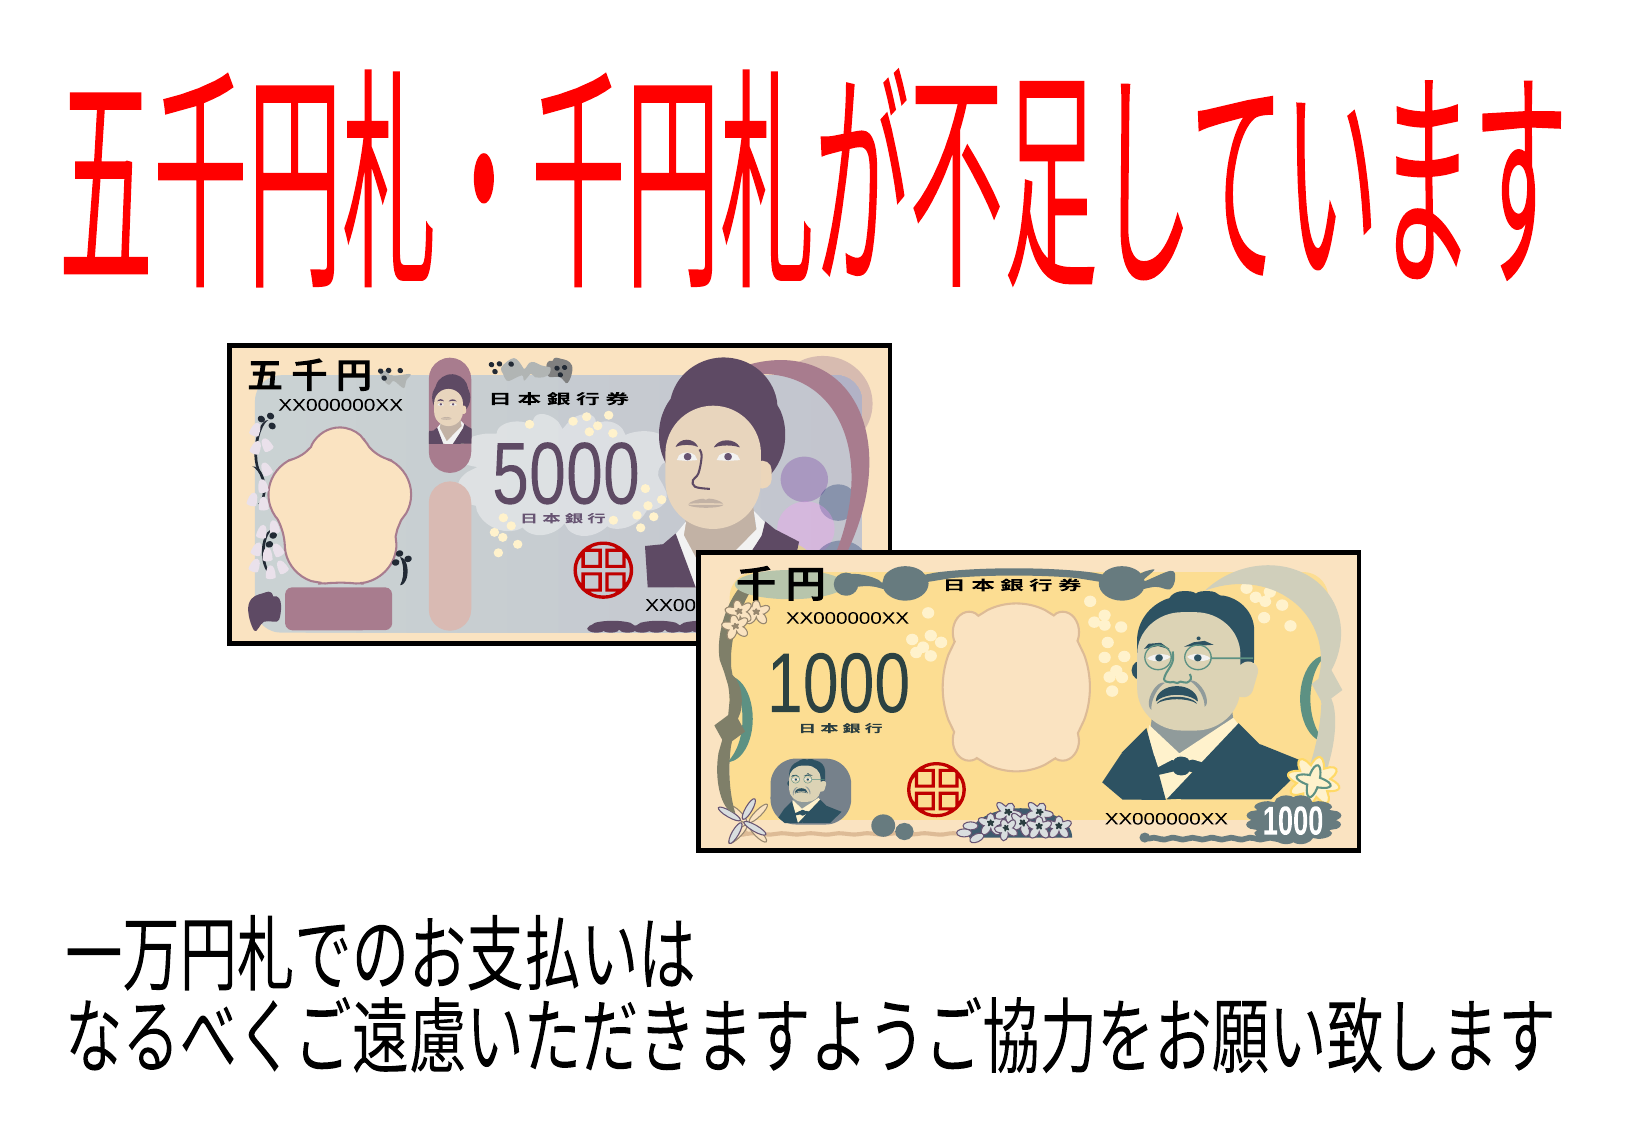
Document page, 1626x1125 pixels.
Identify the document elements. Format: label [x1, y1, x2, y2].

text_box [228, 345, 1360, 851]
